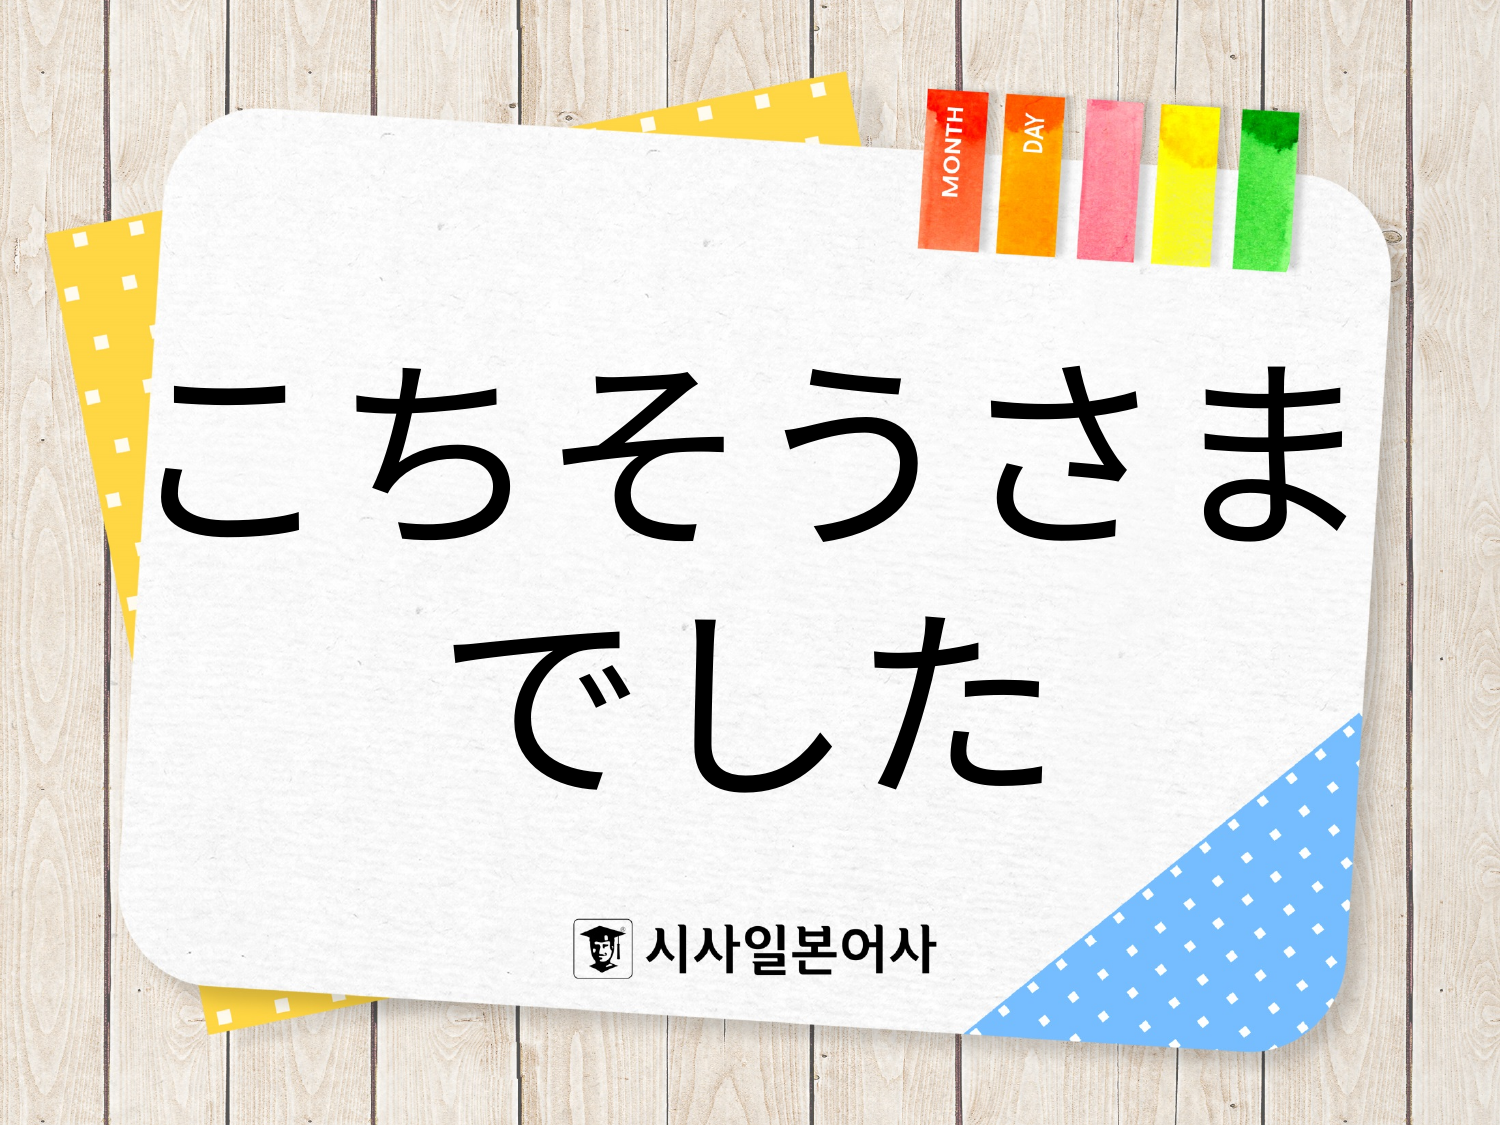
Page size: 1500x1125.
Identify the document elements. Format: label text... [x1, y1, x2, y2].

title こちそうさま でした [75, 338, 1425, 811]
picture [0, 0, 1500, 1125]
